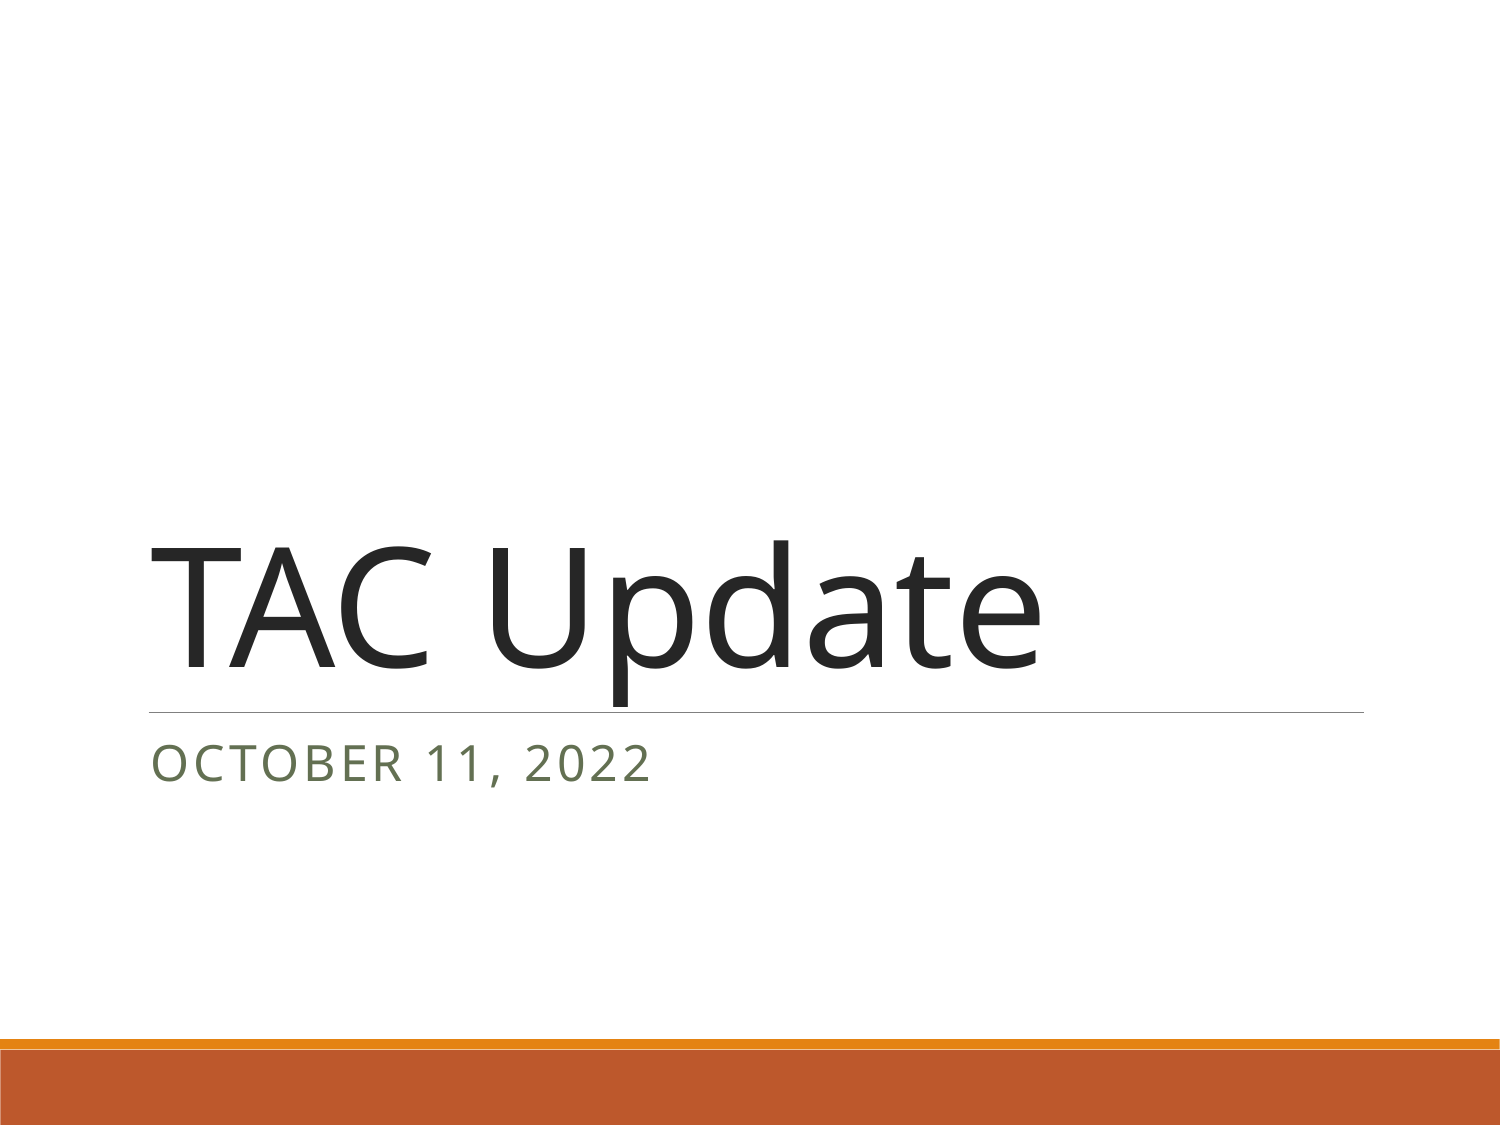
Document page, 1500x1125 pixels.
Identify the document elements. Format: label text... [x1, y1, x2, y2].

title TAC Update [135, 124, 1373, 710]
subtitle October 11, 2022 [135, 730, 1373, 919]
